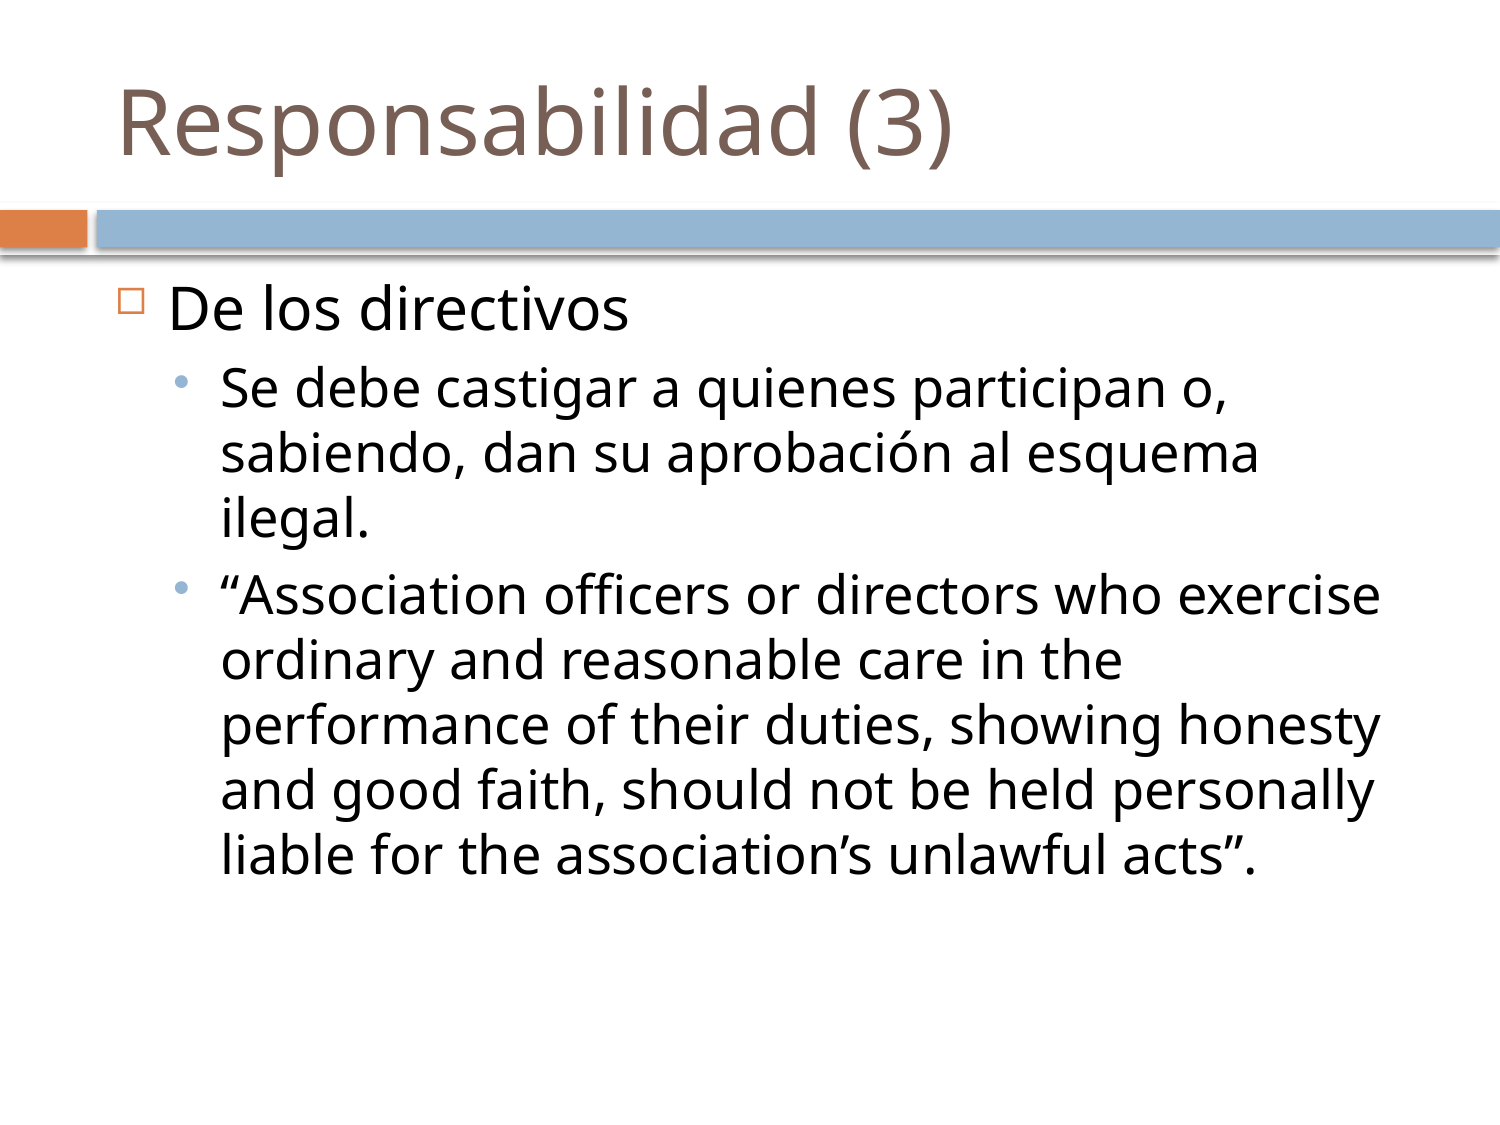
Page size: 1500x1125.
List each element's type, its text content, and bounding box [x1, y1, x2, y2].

title Responsabilidad (3) [100, 37, 1438, 200]
list De los directivos Se debe castigar a quienes participan o, sabiendo, dan su aprobación al esquema ilegal. “Association officers or directors who exercise ordinary and reasonable care in the performance of their duties, showing honesty and good faith, should not be held personally liable for the association’s unlawful acts”. [100, 262, 1438, 1000]
